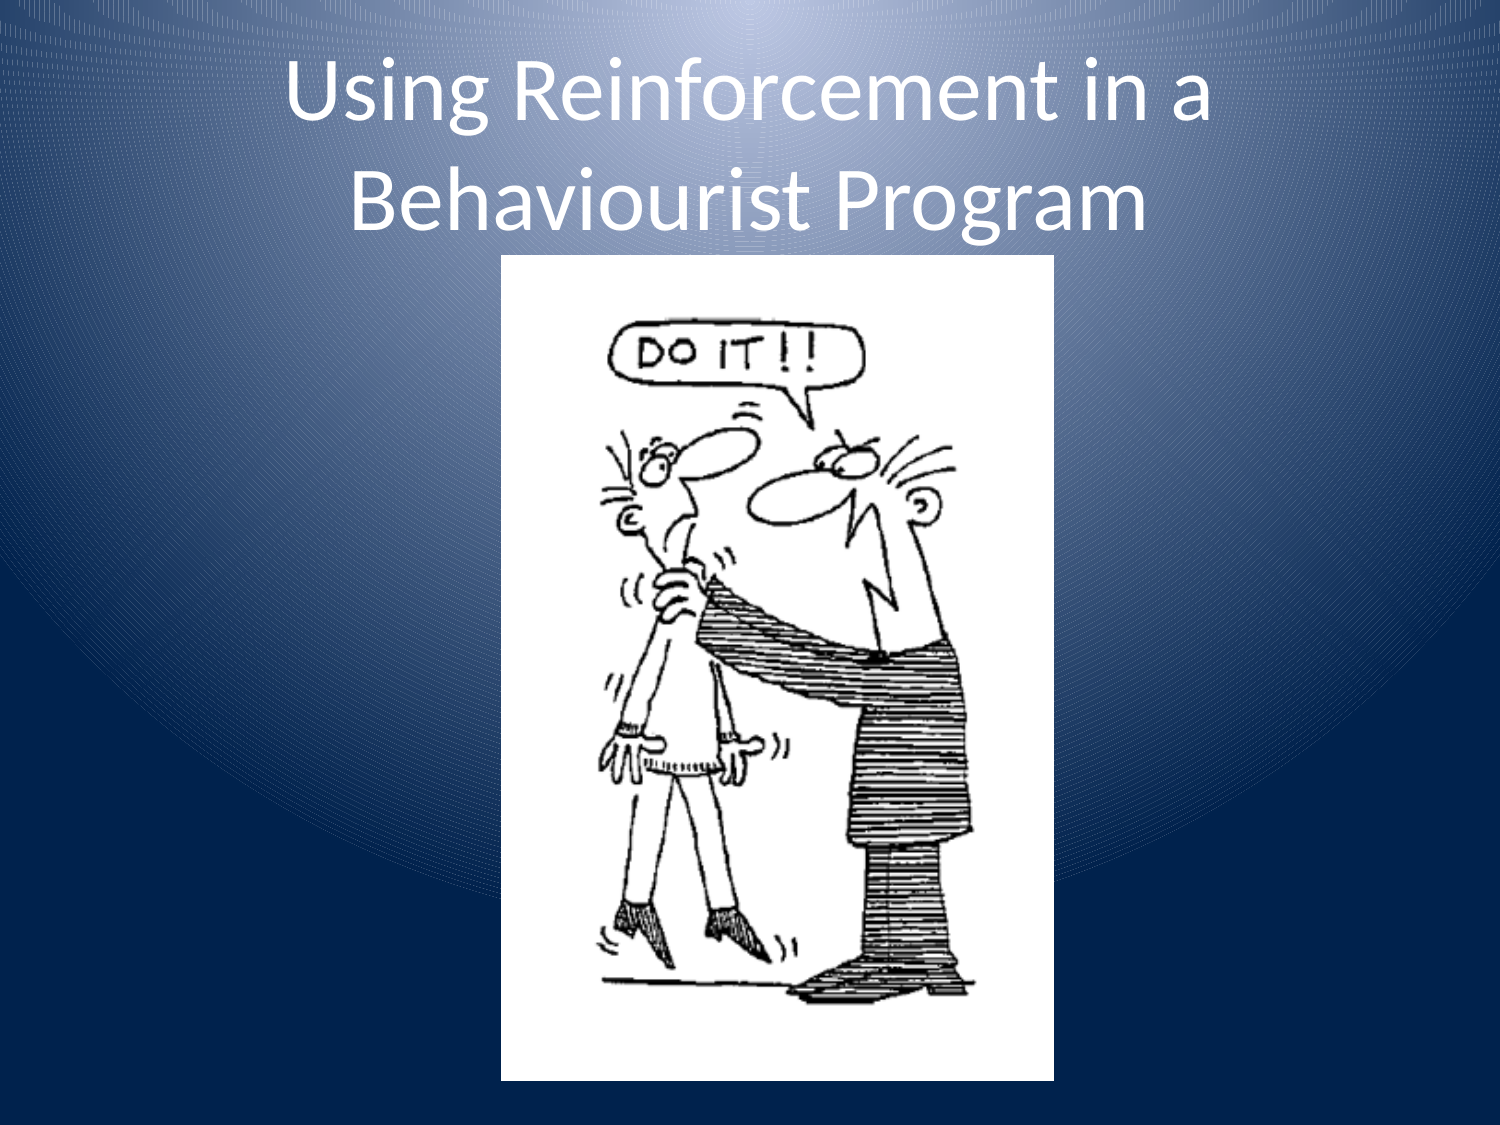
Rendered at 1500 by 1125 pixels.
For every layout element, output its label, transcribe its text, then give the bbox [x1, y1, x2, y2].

picture [501, 255, 1054, 1081]
title Using Reinforcement in a Behaviourist Program [75, 45, 1425, 233]
